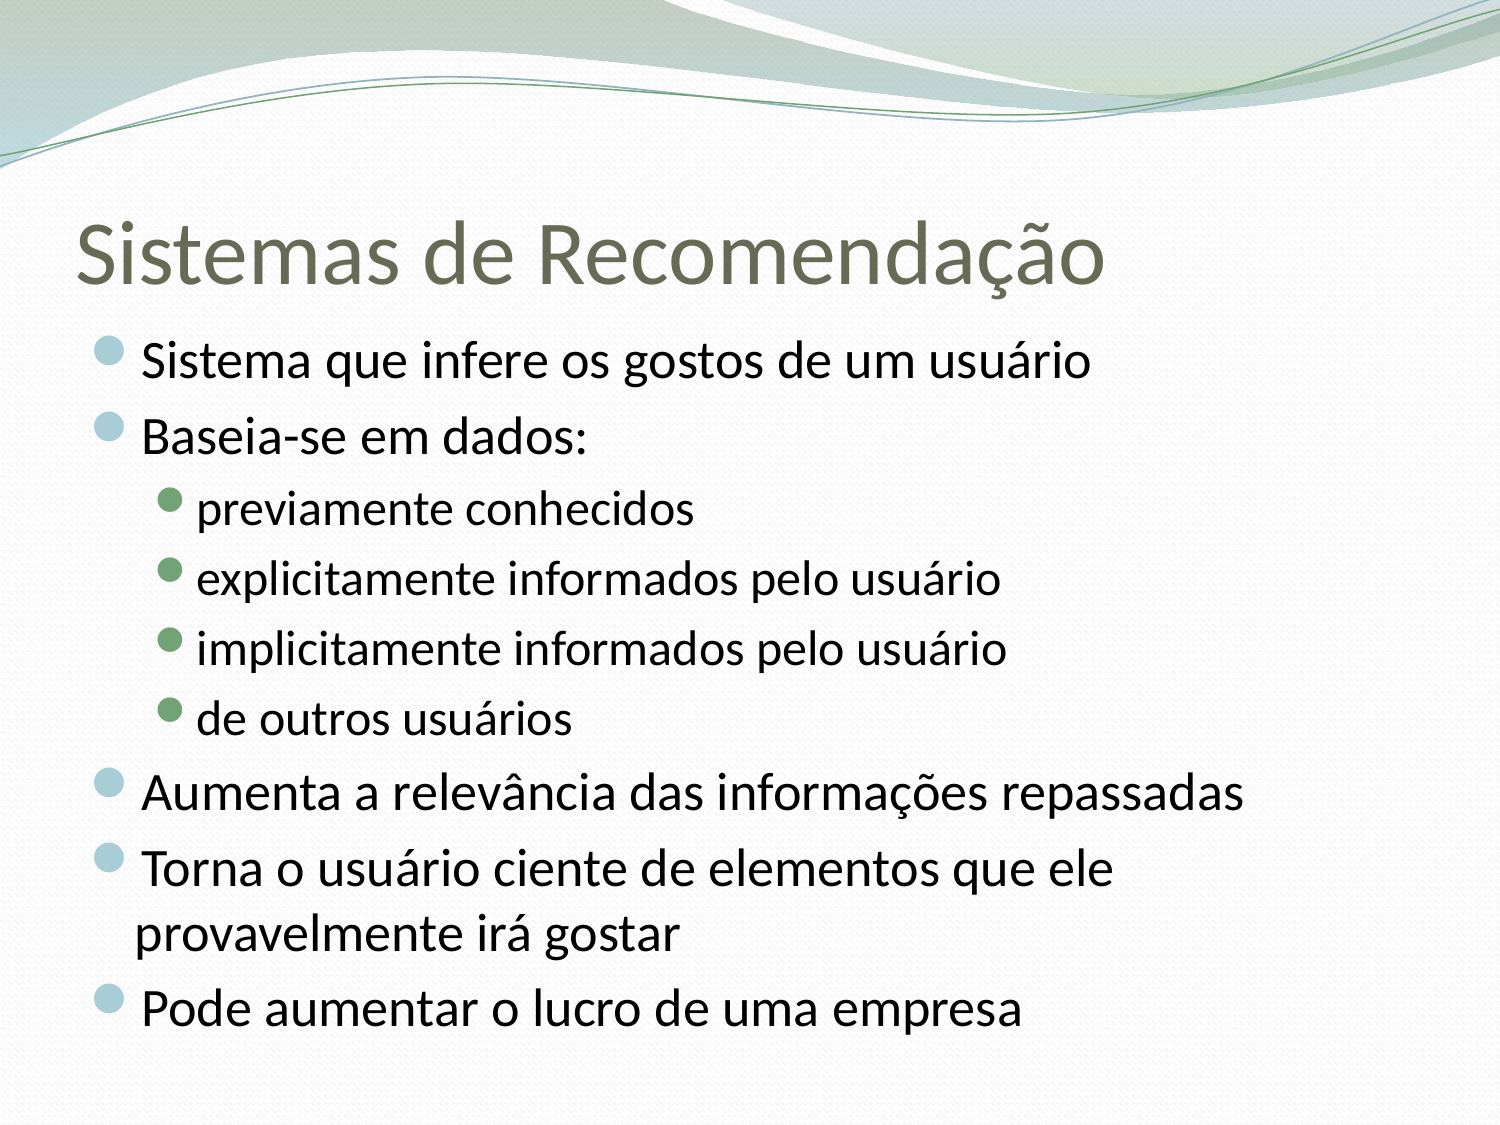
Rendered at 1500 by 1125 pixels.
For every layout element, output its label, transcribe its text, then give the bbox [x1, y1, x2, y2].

list Sistema que infere os gostos de um usuário Baseia-se em dados: previamente conhecidos explicitamente informados pelo usuário implicitamente informados pelo usuário de outros usuários Aumenta a relevância das informações repassadas Torna o usuário ciente de elementos que ele provavelmente irá gostar Pode aumentar o lucro de uma empresa [75, 317, 1425, 1079]
title Sistemas de Recomendação [75, 115, 1425, 303]
